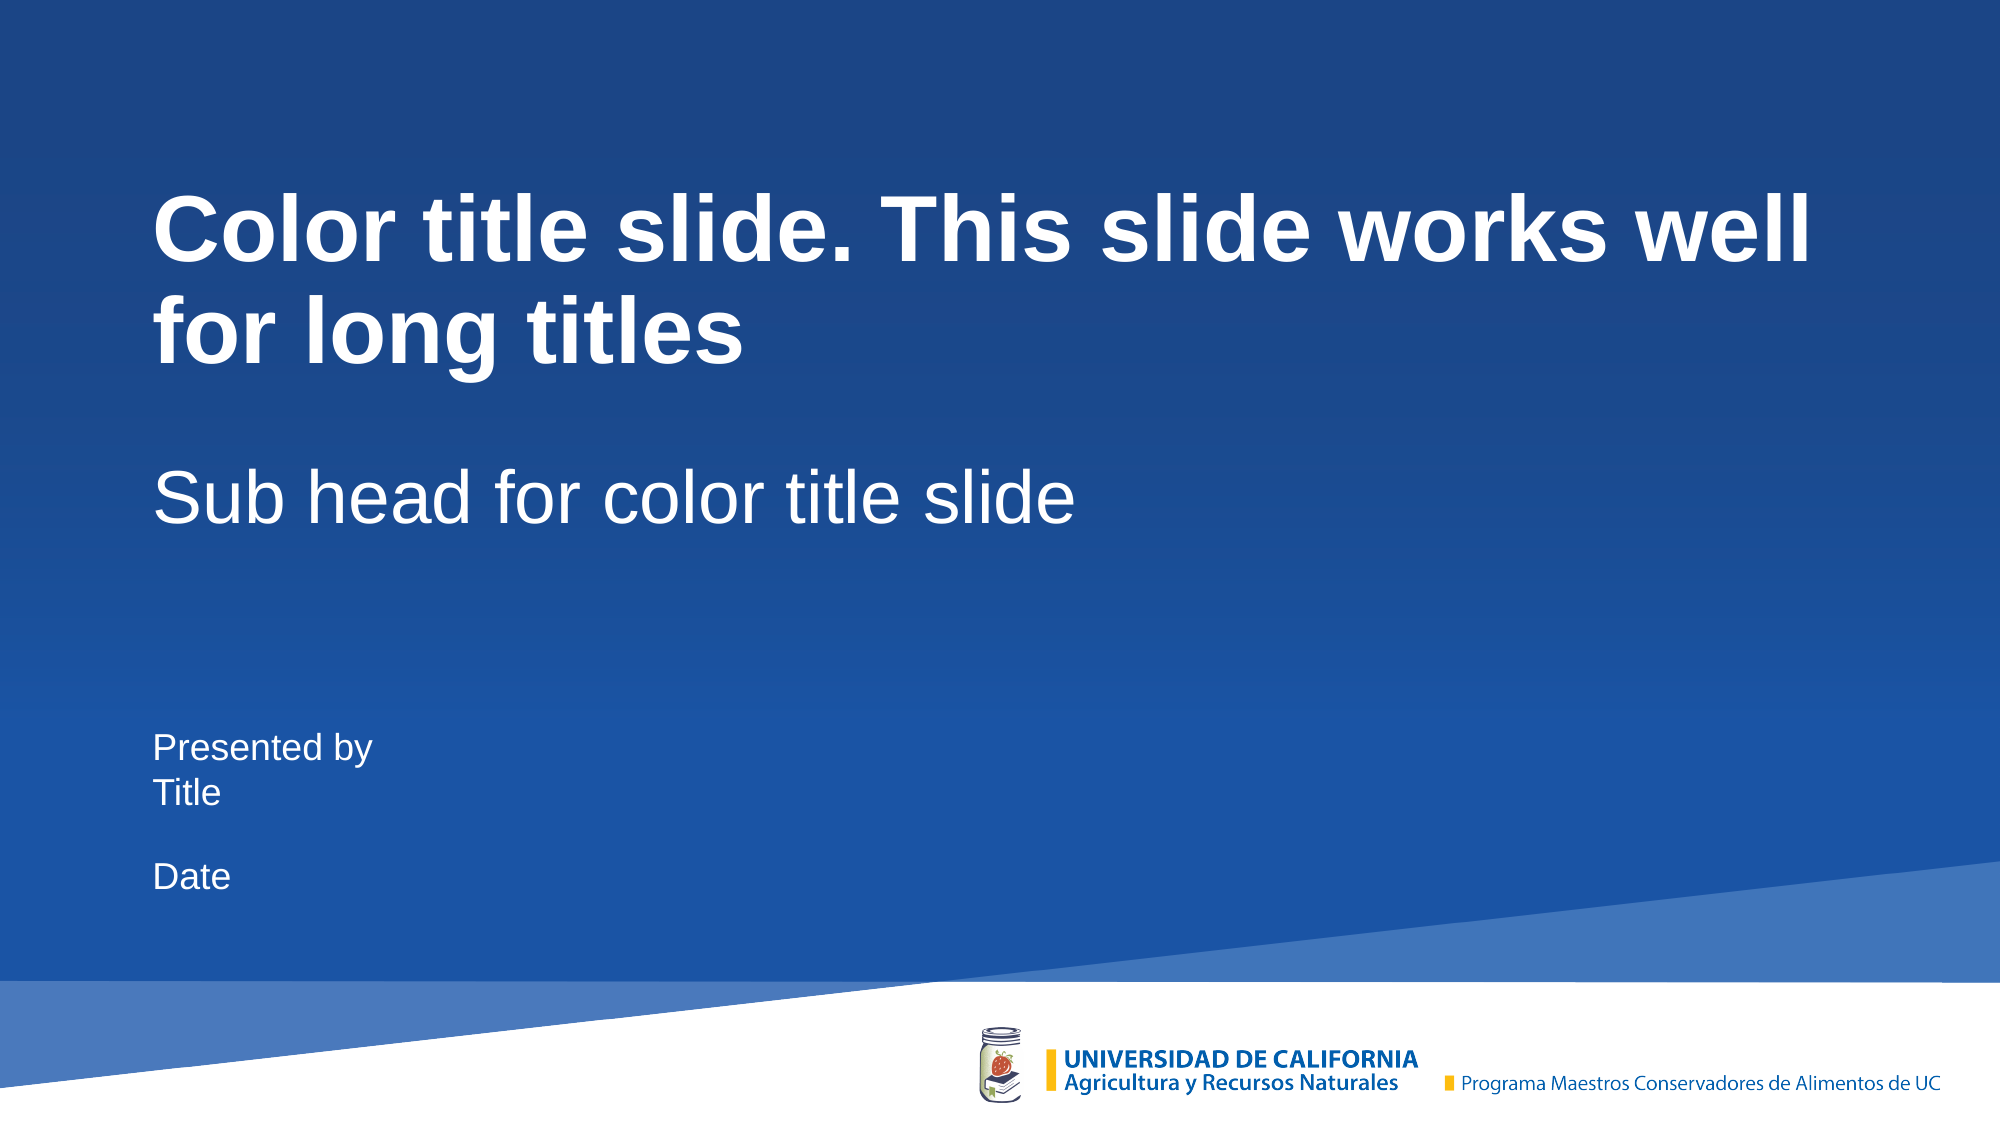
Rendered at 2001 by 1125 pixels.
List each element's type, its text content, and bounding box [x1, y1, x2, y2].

list Sub head for color title slide [137, 451, 1494, 583]
title Color title slide. This slide works well for long titles [137, 173, 1863, 391]
list Presented by Title [137, 715, 698, 824]
picture [0, 0, 2000, 1125]
list Date [137, 849, 607, 937]
